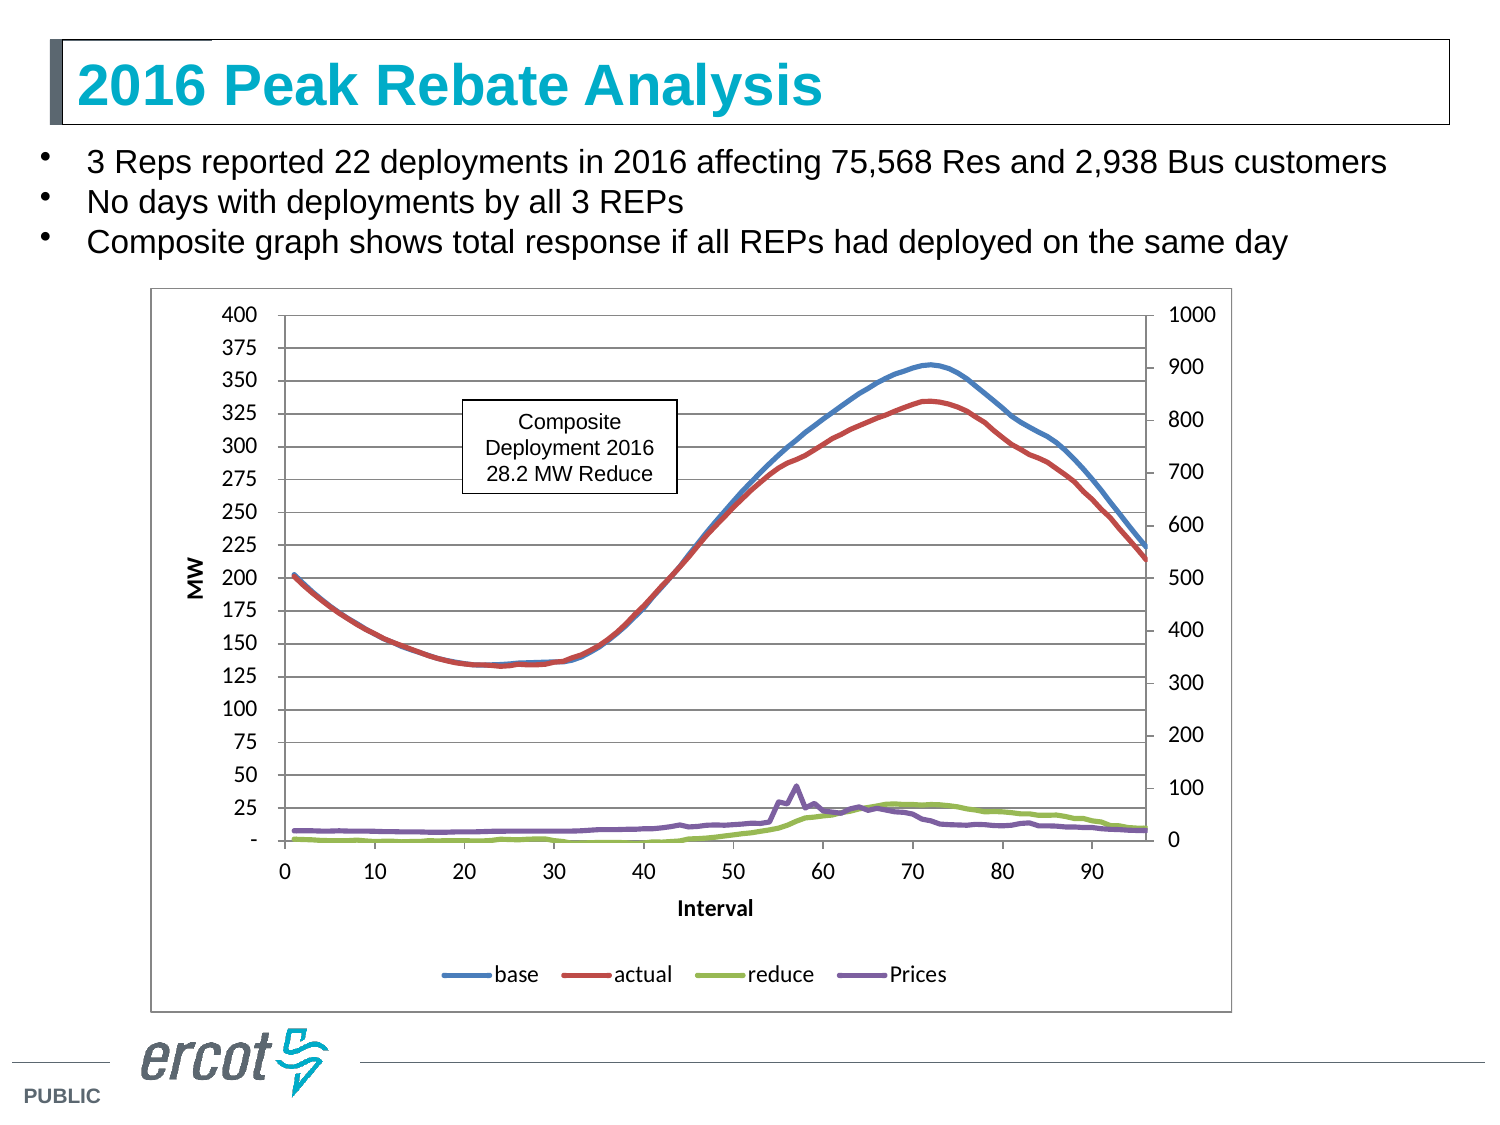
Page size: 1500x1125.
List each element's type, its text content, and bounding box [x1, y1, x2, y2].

picture [149, 287, 1233, 1013]
title 2016 Peak Rebate Analysis [62, 39, 1450, 125]
text_box 3 Reps reported 22 deployments in 2016 affecting 75,568 Res and 2,938 Bus customers No days with deployments by all 3 REPs Composite graph shows total response if all REPs had deployed on the same day [24, 133, 1425, 308]
picture [137, 1024, 332, 1100]
